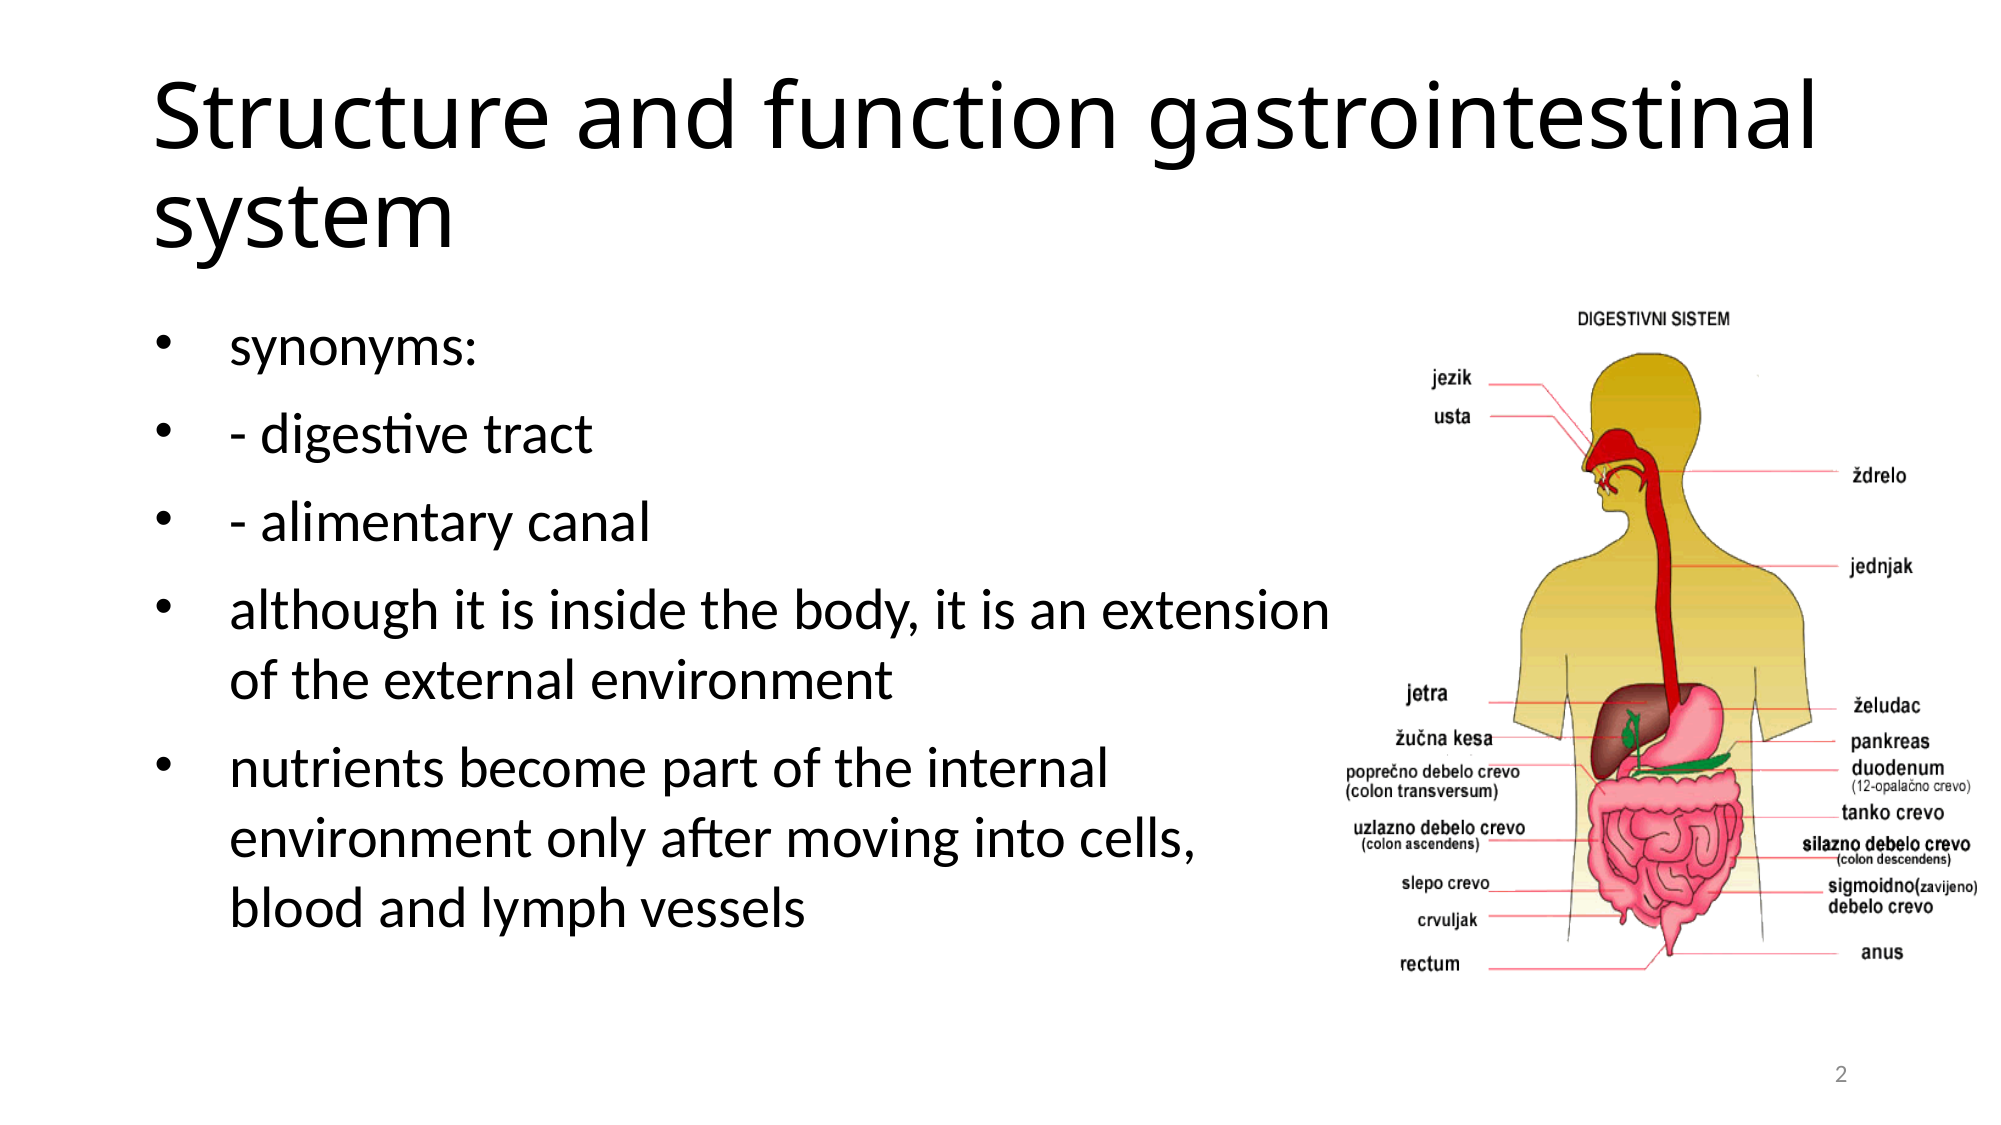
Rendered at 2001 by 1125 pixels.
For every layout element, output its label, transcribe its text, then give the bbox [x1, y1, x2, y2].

slide_number 2 [1412, 1042, 1863, 1103]
picture [1341, 299, 1982, 980]
title Structure and function gastrointestinal system [137, 59, 1863, 278]
list synonyms: - digestive tract - alimentary canal although it is inside the body, it is an extension of the external environment nutrients become part of the internal environment only after moving into cells, blood and lymph vessels [137, 299, 1355, 1014]
